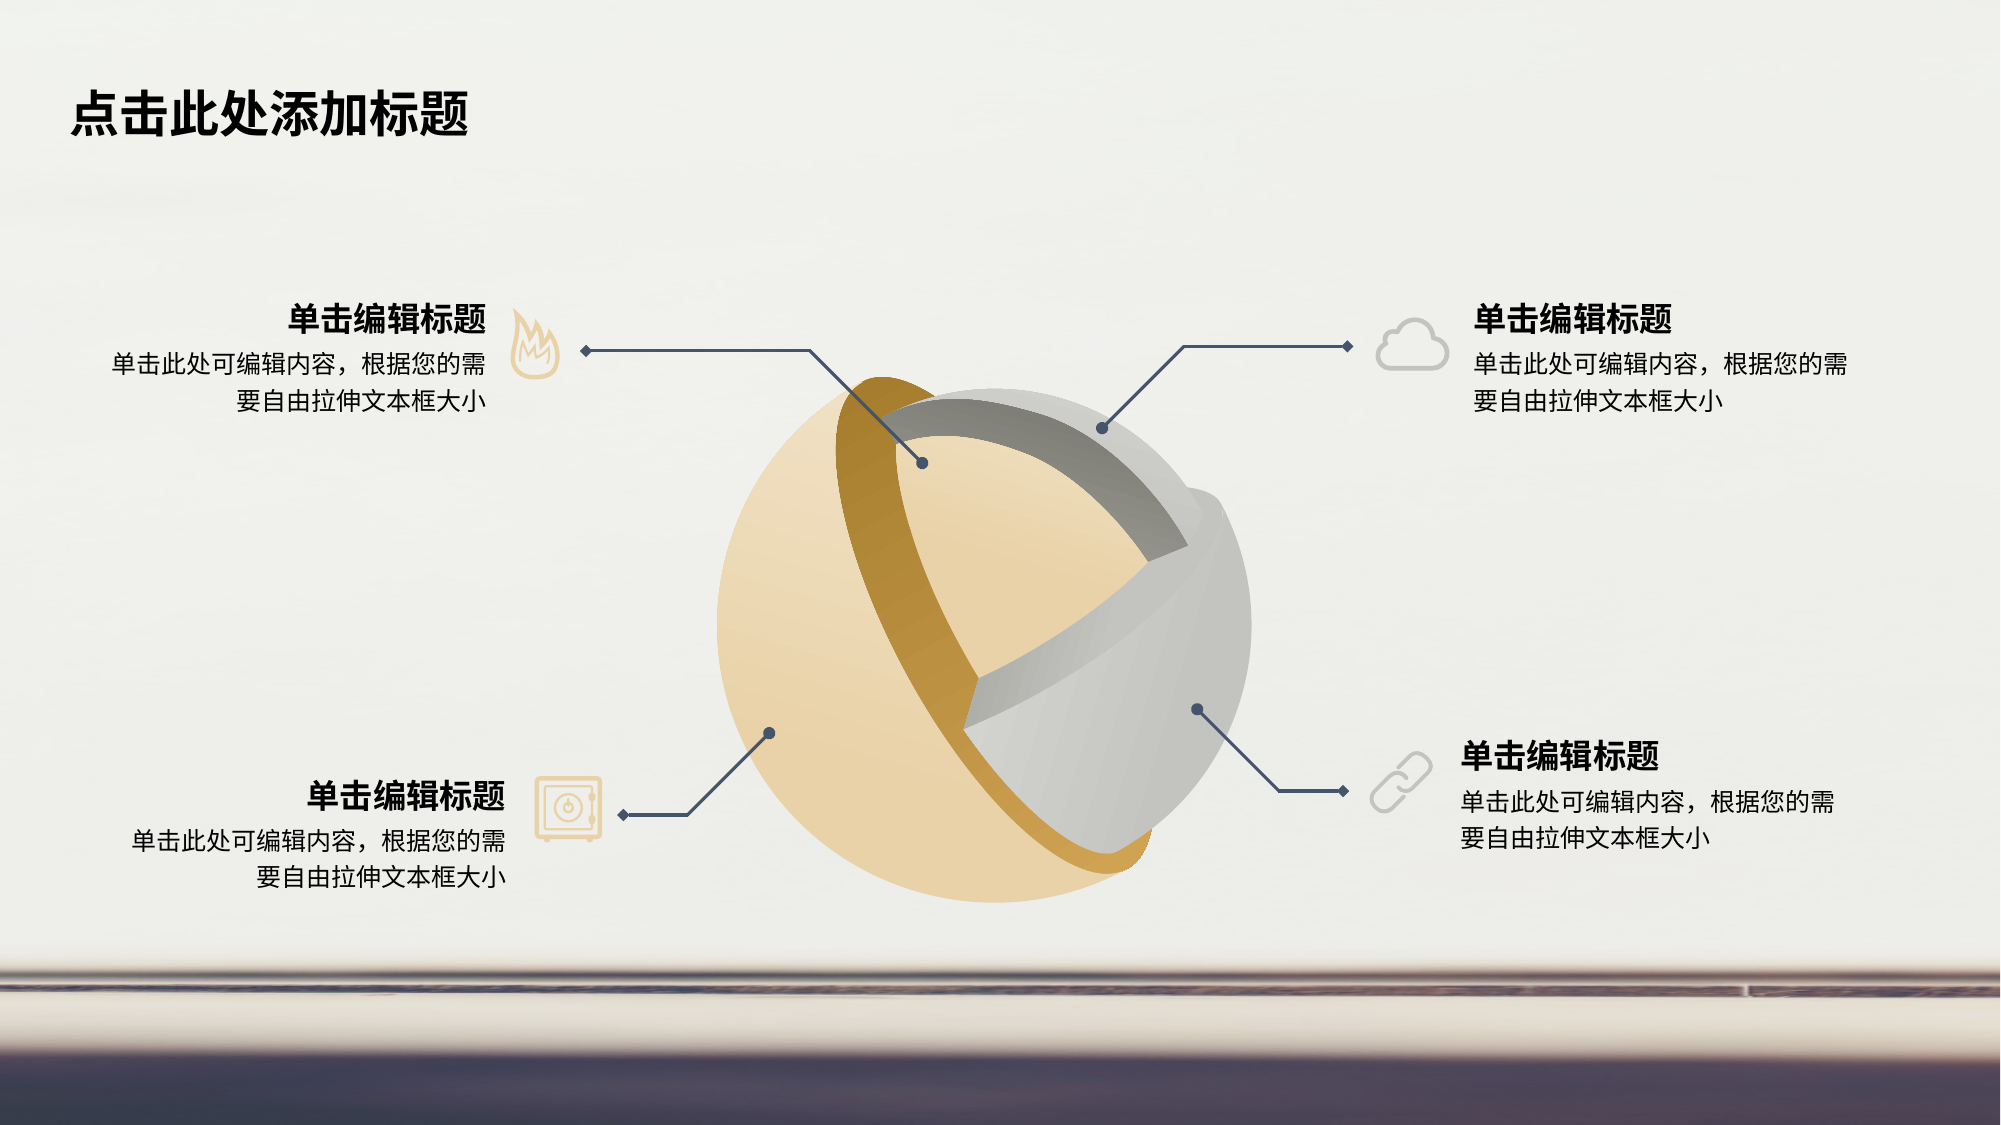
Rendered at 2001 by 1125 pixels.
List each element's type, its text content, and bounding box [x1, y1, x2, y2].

text_box 点击此处添加标题 [55, 75, 507, 151]
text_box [1197, 709, 1280, 792]
text_box 单击此处可编辑内容，根据您的需要自由拉伸文本框大小 [1460, 780, 1844, 853]
picture [0, 0, 2001, 1125]
text_box 单击编辑标题 [293, 766, 507, 815]
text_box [510, 307, 562, 380]
text_box 单击编辑标题 [1460, 727, 1673, 776]
text_box 单击此处可编辑内容，根据您的需要自由拉伸文本框大小 [1473, 343, 1857, 415]
text_box [1375, 317, 1450, 371]
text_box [1287, 768, 1334, 815]
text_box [733, 345, 1302, 969]
text_box 单击此处可编辑内容，根据您的需要自由拉伸文本框大小 [103, 343, 487, 415]
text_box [534, 776, 603, 843]
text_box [1368, 749, 1433, 814]
text_box 单击编辑标题 [274, 290, 487, 339]
text_box 单击此处可编辑内容，根据您的需要自由拉伸文本框大小 [123, 819, 507, 892]
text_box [809, 350, 923, 464]
text_box 单击编辑标题 [1473, 290, 1686, 339]
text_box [632, 791, 679, 838]
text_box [1102, 346, 1185, 429]
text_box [687, 733, 770, 816]
